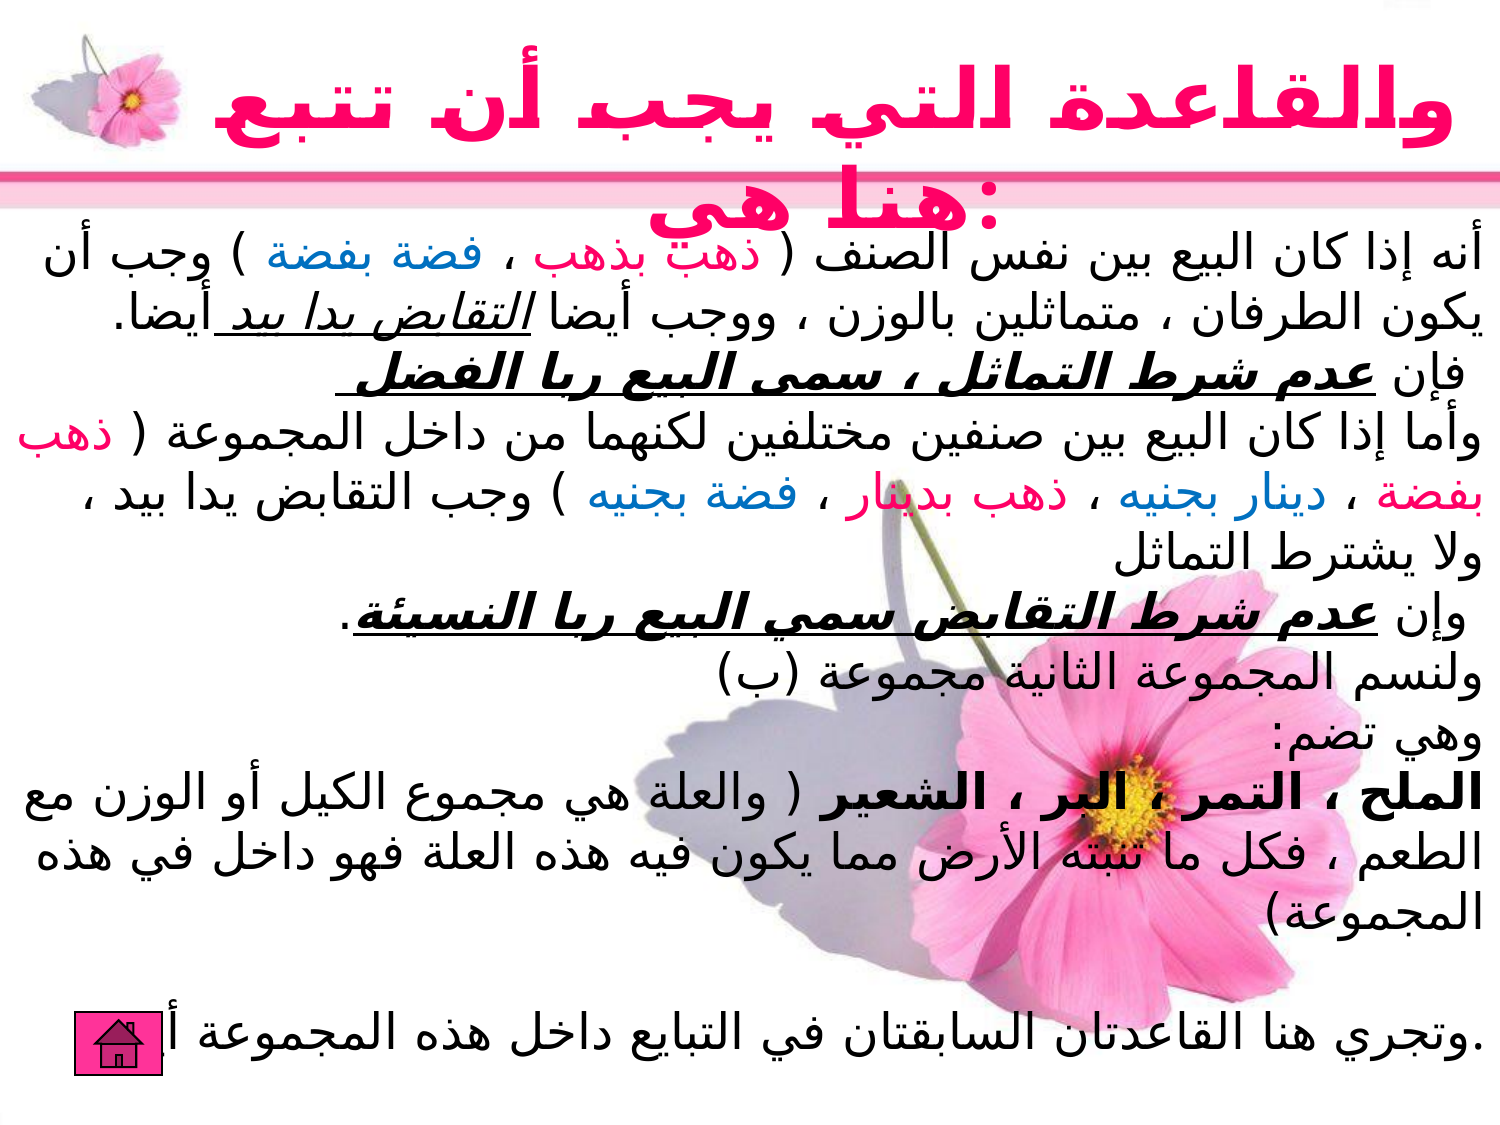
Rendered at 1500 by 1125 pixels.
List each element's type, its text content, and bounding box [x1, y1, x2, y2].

text_box أنه إذا كان البيع بين نفس الصنف ( ذهب بذهب ، فضة بفضة ) وجب أن يكون الطرفان ، متماثلين بالوزن ، ووجب أيضا التقابض يدا بيد أيضا. فإن عدم شرط التماثل ، سمى البيع ربا الفضل وأما إذا كان البيع بين صنفين مختلفين لكنهما من داخل المجموعة ( ذهب بفضة ، دينار بجنيه ، ذهب بدينار ، فضة بجنيه ) وجب التقابض يدا بيد ، ولا يشترط التماثل وإن عدم شرط التقابض سمي البيع ربا النسيئة. ولنسم المجموعة الثانية مجموعة (ب) وهي تضم: الملح ، التمر ، البر ، الشعير ( والعلة هي مجموع الكيل أو الوزن مع الطعم ، فكل ما تنبته الأرض مما يكون فيه هذه العلة فهو داخل في هذه المجموعة) وتجري هنا القاعدتان السابقتان في التبايع داخل هذه المجموعة أيضا. [0, 212, 1500, 1125]
text_box والقاعدة التي يجب أن تتبع هنا هي: [174, 37, 1500, 253]
picture [0, 0, 1500, 212]
text_box [74, 1012, 163, 1075]
